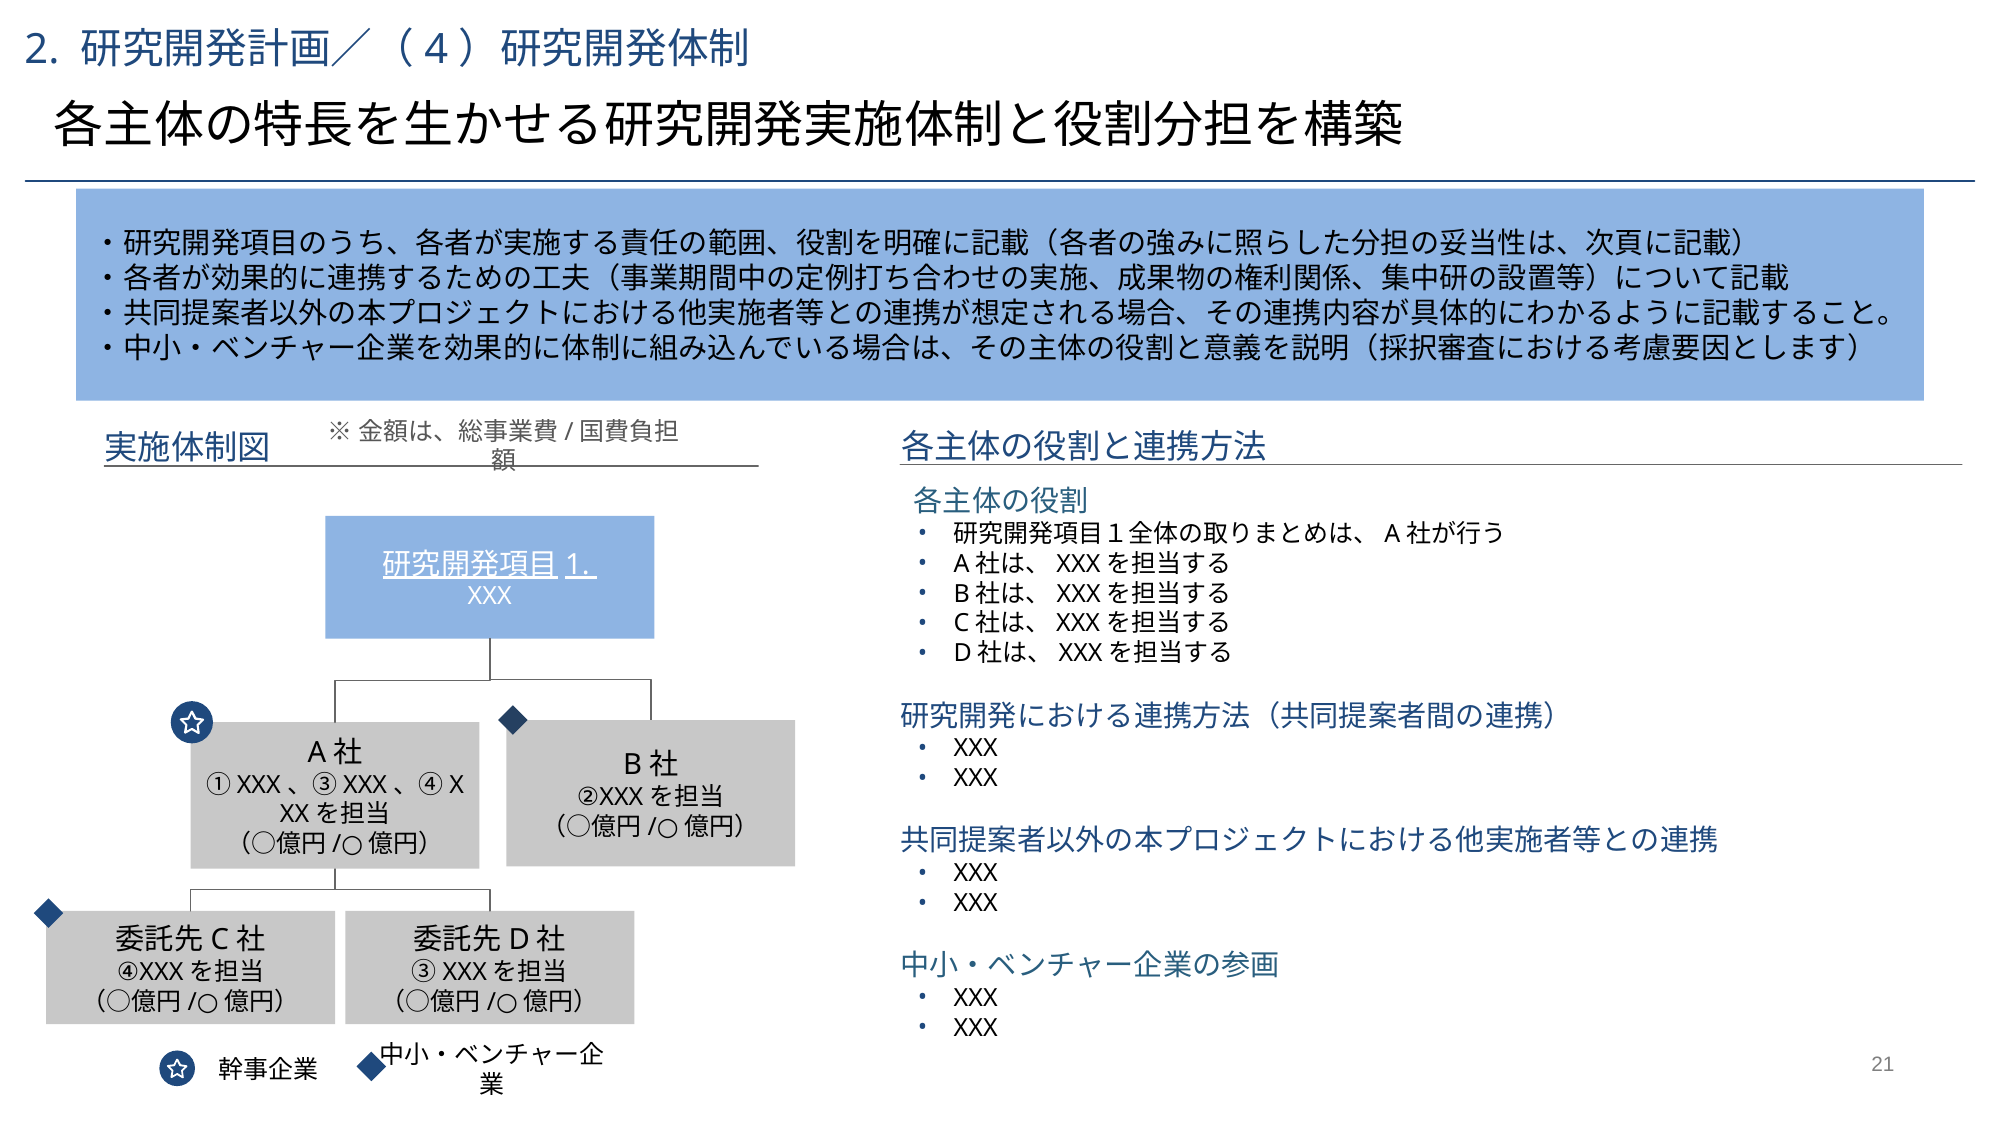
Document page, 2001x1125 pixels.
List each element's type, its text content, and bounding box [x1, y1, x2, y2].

text_box ※金額は、総事業費/国費負担額 [299, 467, 708, 471]
text_box ・研究開発項目のうち、各者が実施する責任の範囲、役割を明確に記載（各者の強みに照らした分担の妥当性は、次頁に記載） ・各者が効果的に連携するための工夫（事業期間中の定例打ち合わせの実施、成果物の権利関係、集中研の設置等）について記載 ・共同提案者以外の本プロジェクトにおける他実施者等との連携が想定される場合、その連携内容が具体的にわかるように記載すること。 ・中小・ベンチャー企業を効果的に体制に組み込んでいる場合は、その主体の役割と意義を説明（採択審査における考慮要因とします） [76, 188, 1924, 401]
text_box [370, 602, 455, 759]
text_box [497, 704, 529, 736]
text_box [170, 700, 214, 744]
text_box [33, 897, 64, 929]
text_box 委託先C社 ④XXXを担当 （○億円/○億円） [45, 910, 336, 1025]
text_box 各主体の特長を生かせる研究開発実施体制と役割分担を構築 [53, 99, 1899, 154]
text_box 委託先D社 ③XXXを担当 （○億円/○億円） [345, 910, 635, 1025]
text_box 研究開発項目1. XXX [325, 515, 655, 640]
text_box 2. 研究開発計画／（4）研究開発体制 [24, 28, 1818, 74]
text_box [241, 817, 285, 963]
text_box A社 ①XXX、③XXX、④XXXを担当 （○億円/○億円） [190, 721, 480, 870]
text_box 各主体の役割 研究開発項目１全体の取りまとめは、A社が行う A社は、XXXを担当する B社は、XXXを担当する C社は、XXXを担当する D社は、XXXを担当する 研究開発における連携方法（共同提案者間の連携） XXX XXX 共同提案者以外の本プロジェクトにおける他実施者等との連携 XXX XXX 中小・ベンチャー企業の参画 XXX XXX [900, 482, 1962, 1112]
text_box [529, 598, 612, 761]
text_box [159, 1050, 356, 1087]
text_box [900, 410, 1962, 466]
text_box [391, 812, 434, 968]
text_box B社 ②XXXを担当 （○億円/○億円） [505, 719, 796, 867]
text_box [356, 1042, 624, 1095]
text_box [104, 418, 759, 467]
